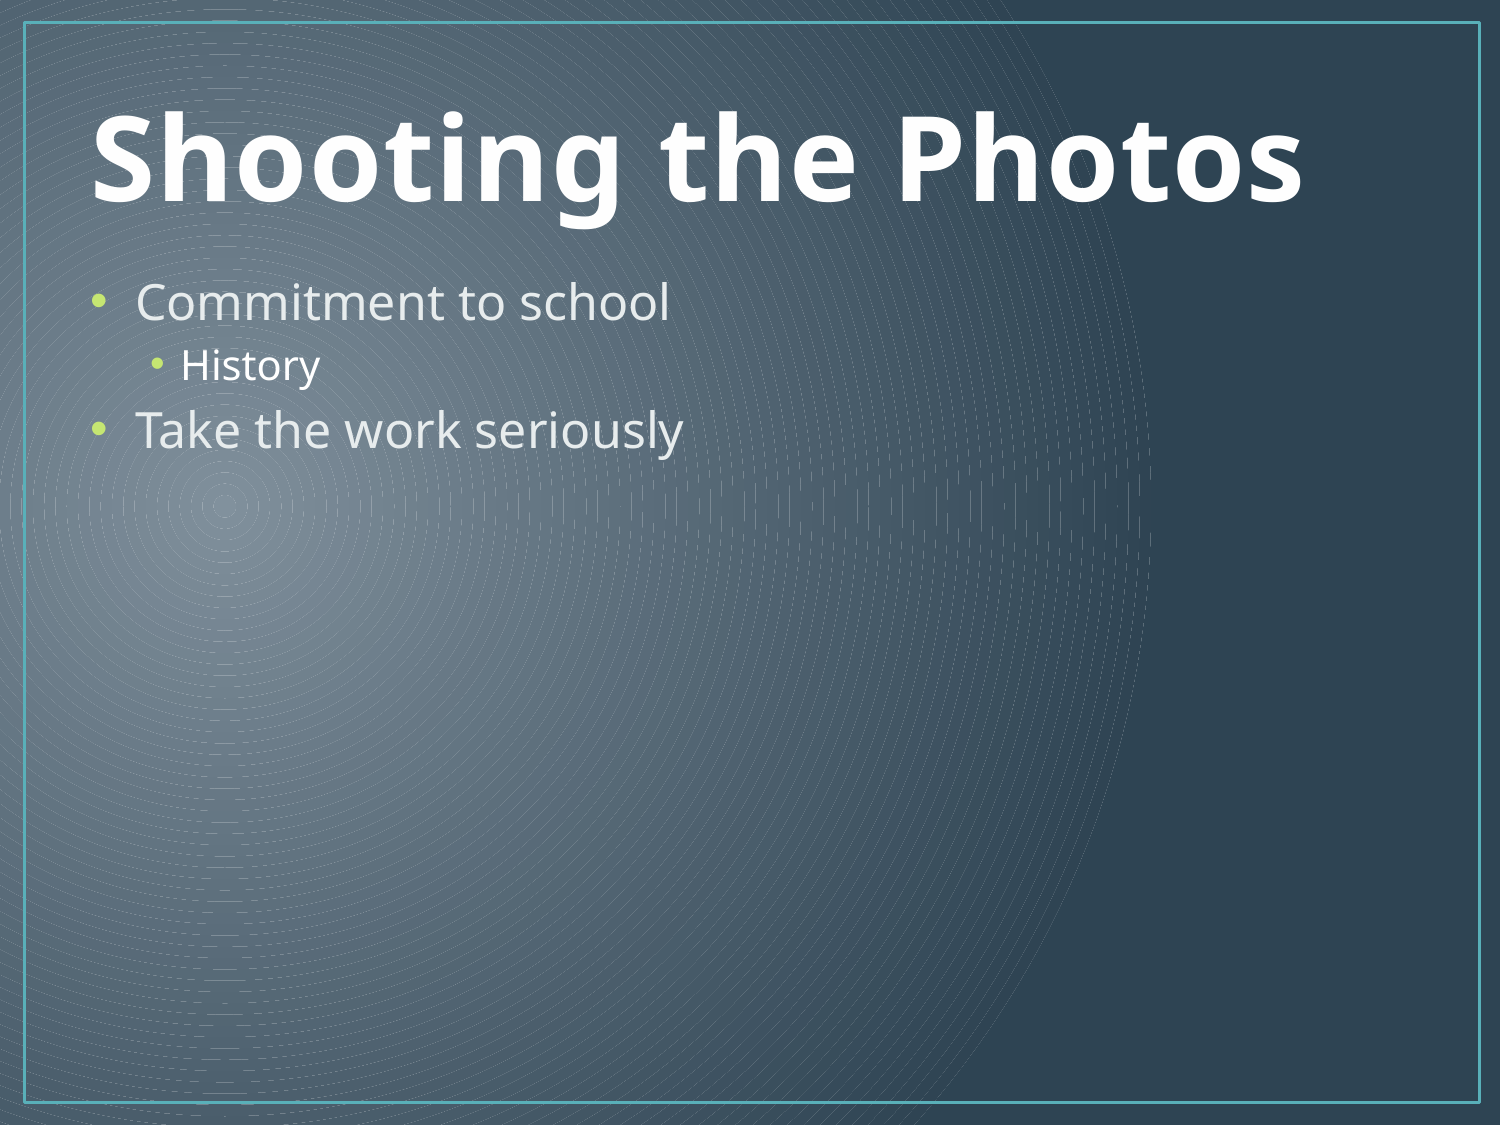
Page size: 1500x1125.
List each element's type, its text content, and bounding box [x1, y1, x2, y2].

list Commitment to school History Take the work seriously [75, 262, 1425, 1005]
title Shooting the Photos [75, 45, 1425, 233]
